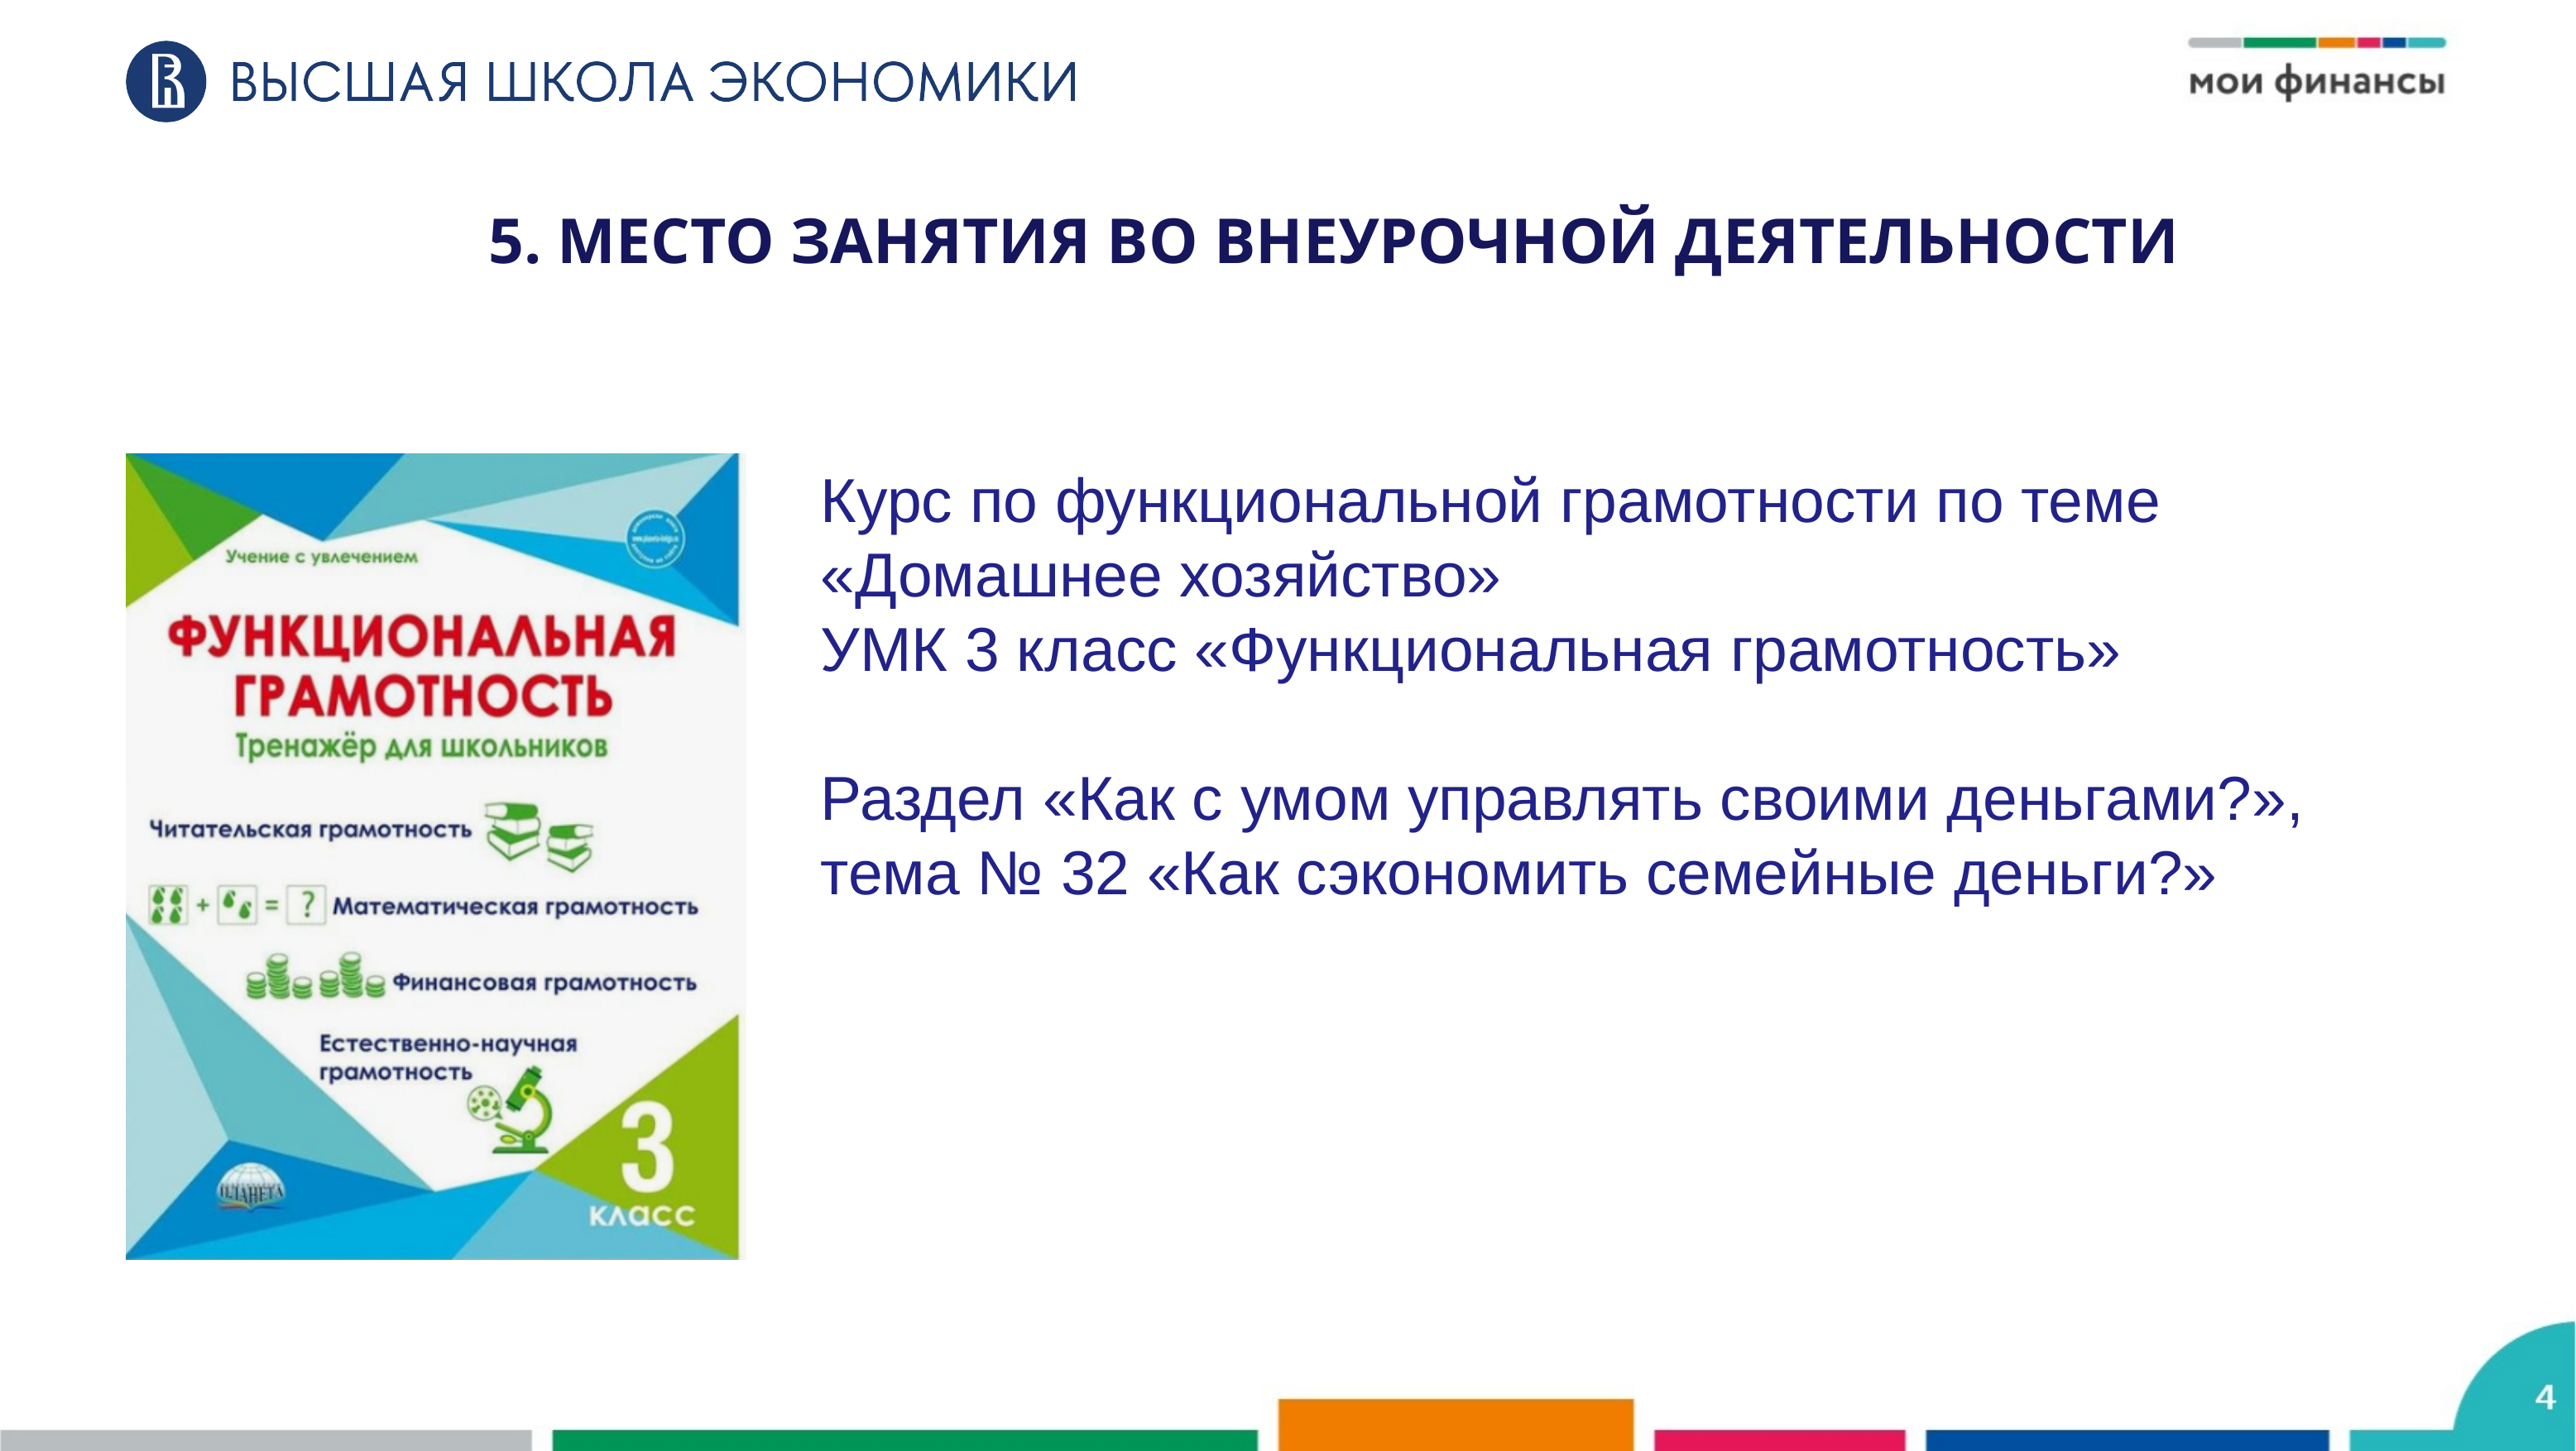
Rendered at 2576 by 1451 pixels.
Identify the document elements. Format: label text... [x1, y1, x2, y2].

picture [0, 0, 2576, 1451]
slide_number [2470, 1365, 2576, 1430]
text_box 5. МЕСТО ЗАНЯТИЯ ВО ВНЕУРОЧНОЙ ДЕЯТЕЛЬНОСТИ [69, 192, 2576, 454]
text_box Курс по функциональной грамотности по теме «Домашнее хозяйство» УМК 3 класс «Функциональная грамотность» Раздел «Как с умом управлять своими деньгами?», тема № 32 «Как сэкономить семейные деньги?» [808, 453, 2417, 1327]
